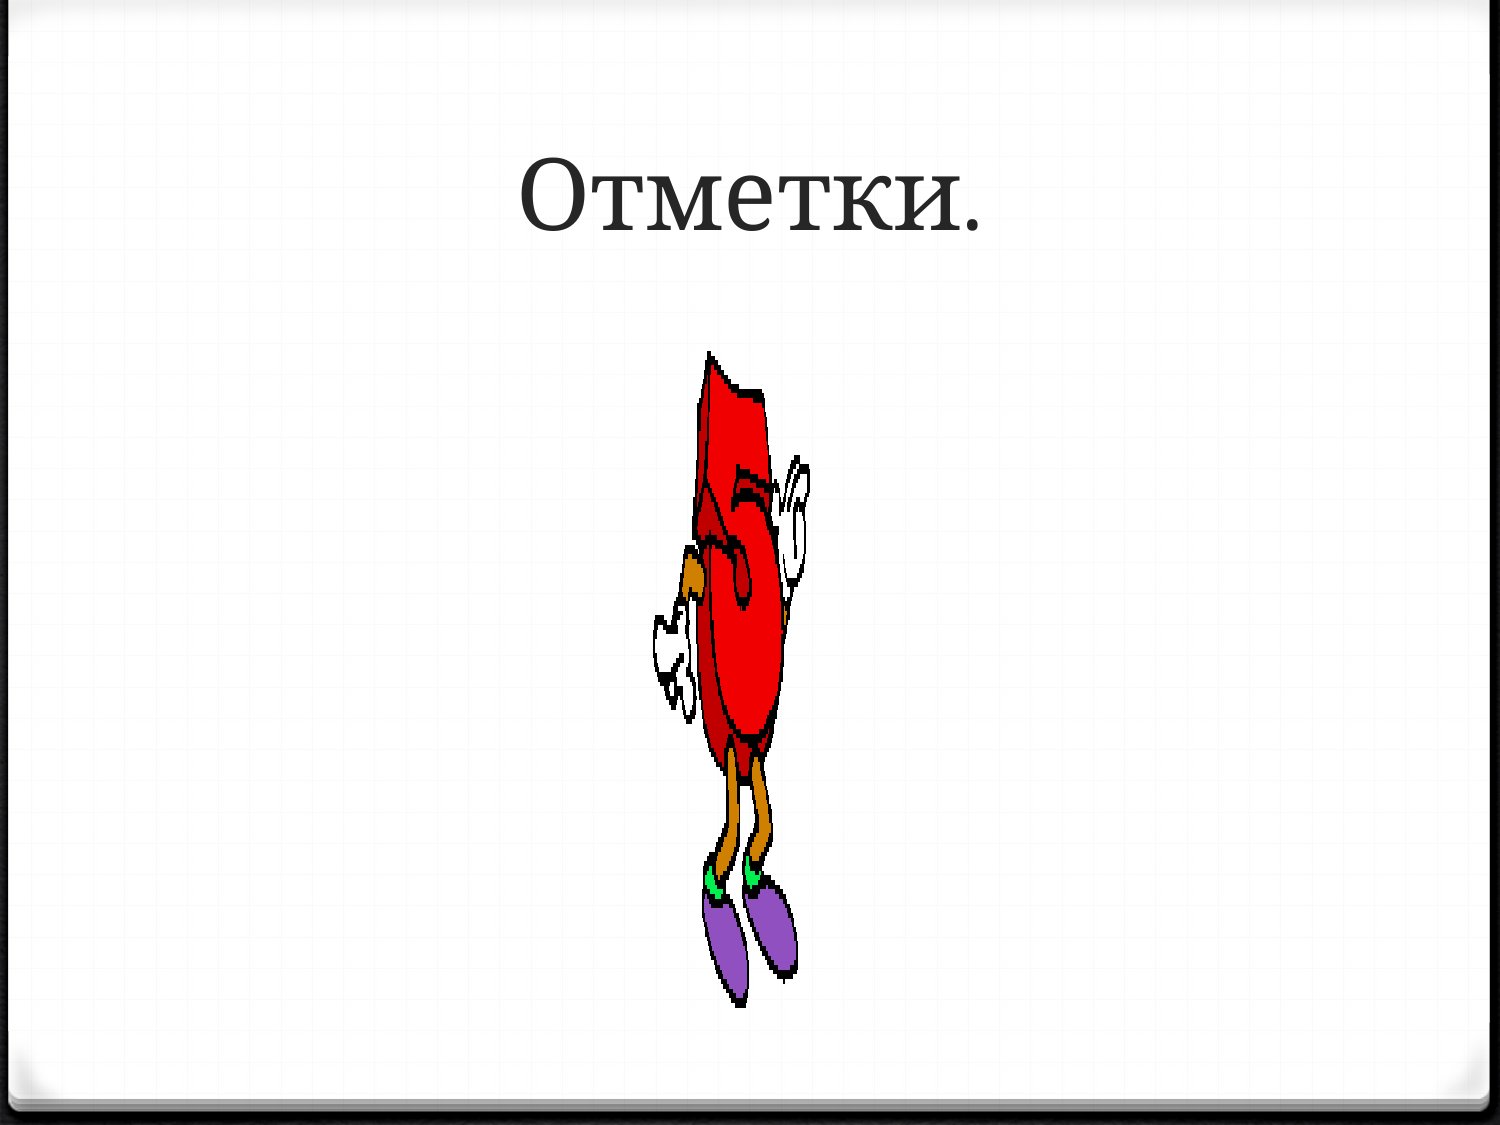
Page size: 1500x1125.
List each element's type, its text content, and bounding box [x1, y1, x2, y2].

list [631, 172, 859, 1009]
picture [0, 0, 1500, 1125]
title Отметки. [90, 71, 1410, 309]
